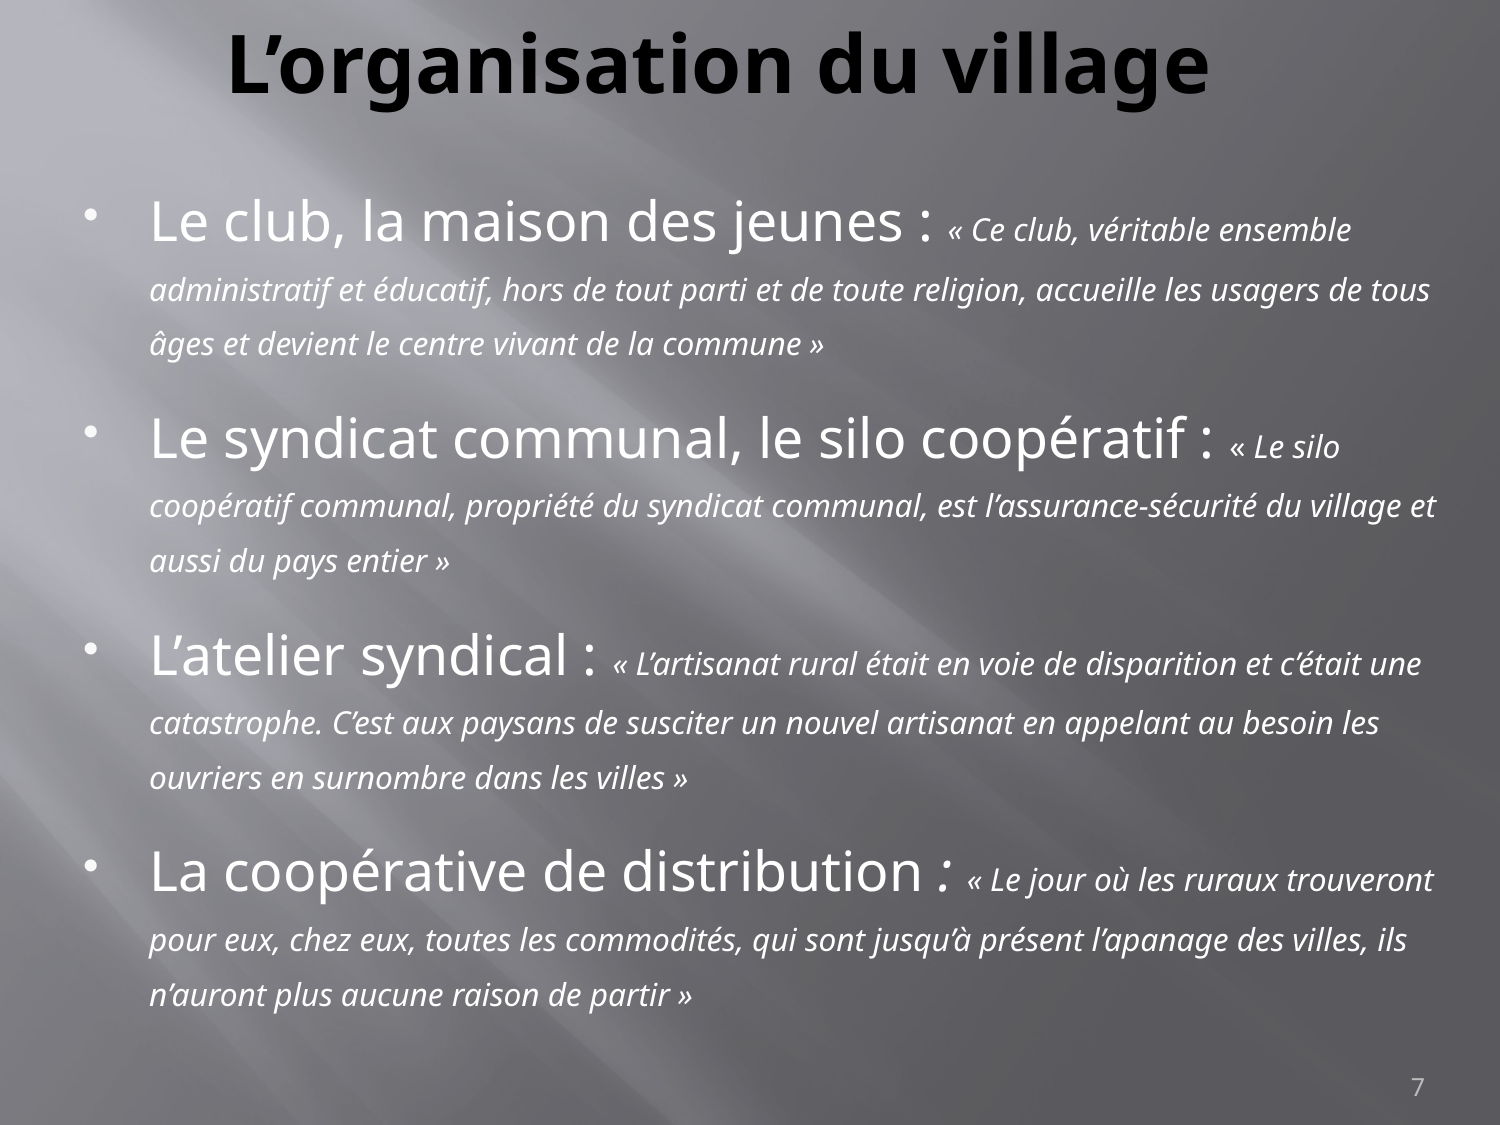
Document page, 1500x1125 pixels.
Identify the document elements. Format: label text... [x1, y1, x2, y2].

title L’organisation du village [135, 5, 1304, 118]
list Le club, la maison des jeunes : « Ce club, véritable ensemble administratif et éducatif, hors de tout parti et de toute religion, accueille les usagers de tous âges et devient le centre vivant de la commune » Le syndicat communal, le silo coopératif : « Le silo coopératif communal, propriété du syndicat communal, est l’assurance-sécurité du village et aussi du pays entier » L’atelier syndical : « L’artisanat rural était en voie de disparition et c’était une catastrophe. C’est aux paysans de susciter un nouvel artisanat en appelant au besoin les ouvriers en surnombre dans les villes » La coopérative de distribution : « Le jour où les ruraux trouveront pour eux, chez eux, toutes les commodités, qui sont jusqu’à présent l’apanage des villes, ils n’auront plus aucune raison de partir » [48, 148, 1459, 1024]
slide_number 7 [1299, 1052, 1425, 1113]
